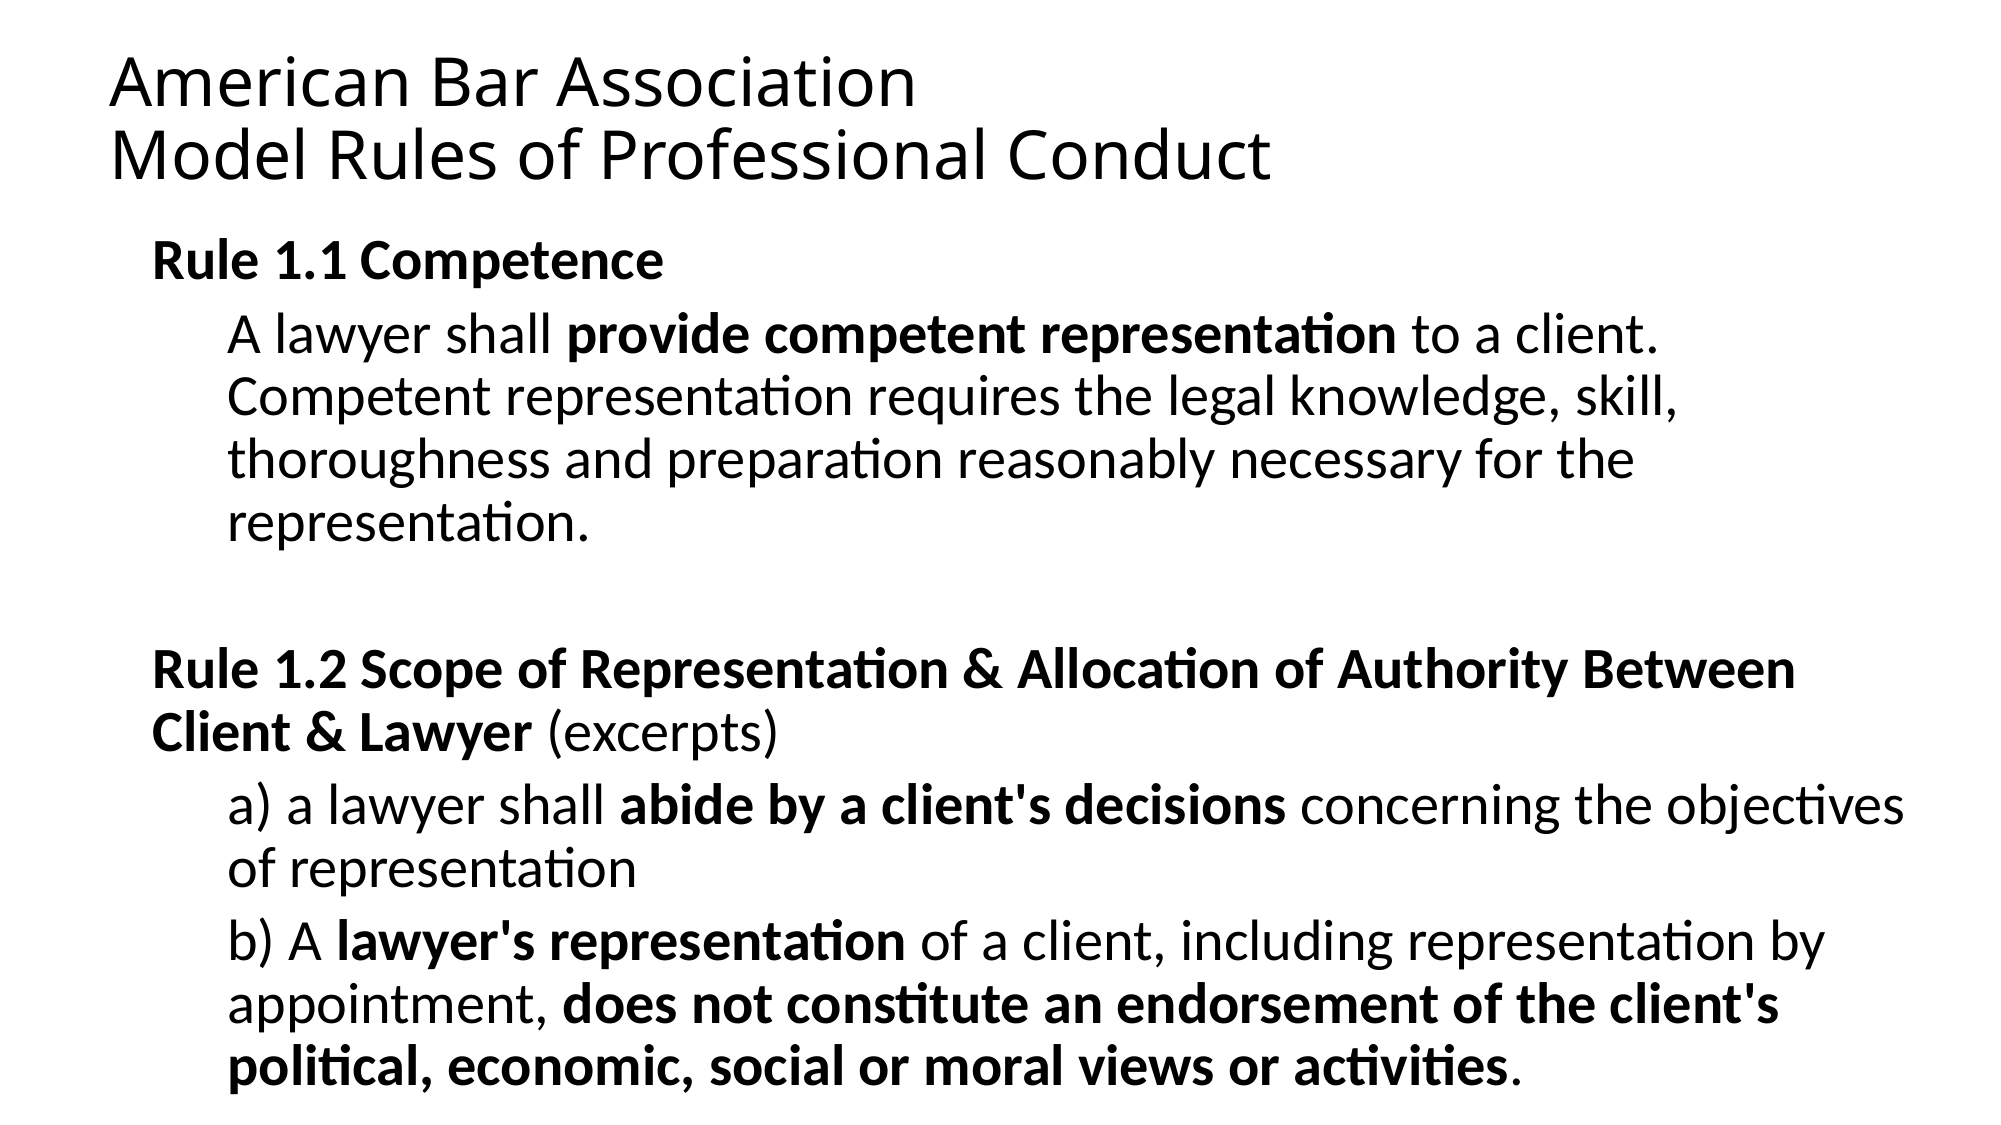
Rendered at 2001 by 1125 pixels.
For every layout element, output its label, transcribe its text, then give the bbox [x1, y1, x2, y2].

list Rule 1.1 Competence A lawyer shall provide competent representation to a client. Competent representation requires the legal knowledge, skill, thoroughness and preparation reasonably necessary for the representation. Rule 1.2 Scope of Representation & Allocation of Authority Between Client & Lawyer (excerpts) a) a lawyer shall abide by a client's decisions concerning the objectives of representation b) A lawyer's representation of a client, including representation by appointment, does not constitute an endorsement of the client's political, economic, social or moral views or activities. [137, 222, 1953, 1125]
title American Bar Association Model Rules of Professional Conduct [94, 39, 1820, 202]
